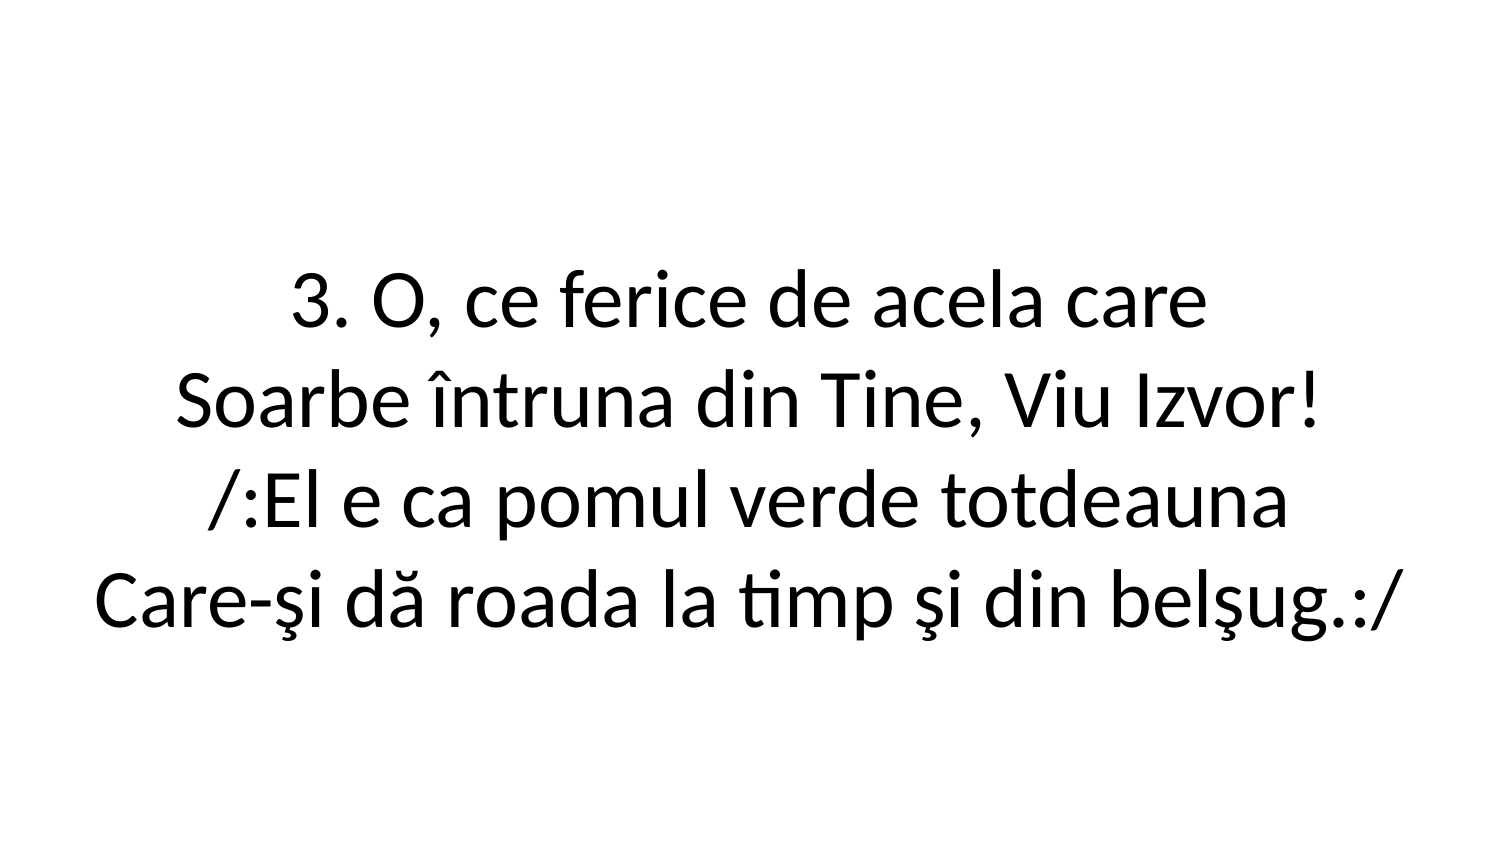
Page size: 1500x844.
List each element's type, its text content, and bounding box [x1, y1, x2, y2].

text_box 3. O, ce ferice de acela care Soarbe întruna din Tine, Viu Izvor! /:El e ca pomul verde totdeauna Care-şi dă roada la timp şi din belşug.:/ [80, 192, 1420, 652]
